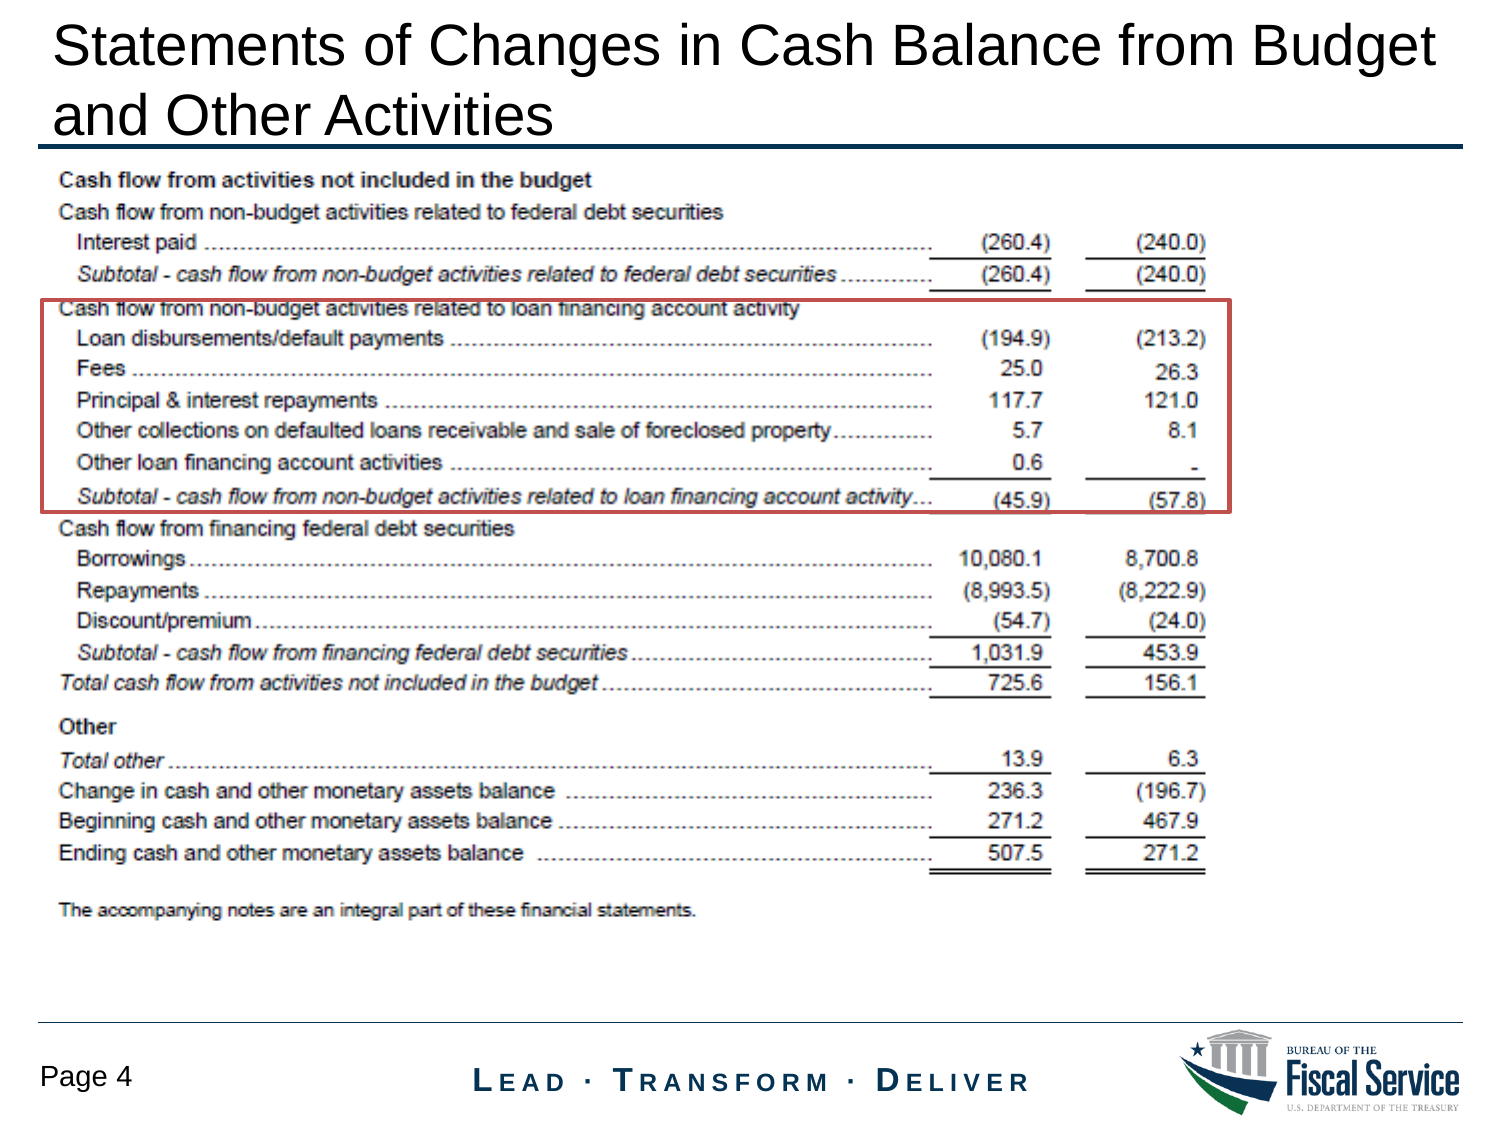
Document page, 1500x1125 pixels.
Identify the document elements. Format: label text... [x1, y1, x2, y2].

picture [37, 162, 1230, 935]
list Statements of Changes in Cash Balance from Budget and Other Activities [37, 0, 1463, 150]
picture [1175, 1026, 1463, 1118]
